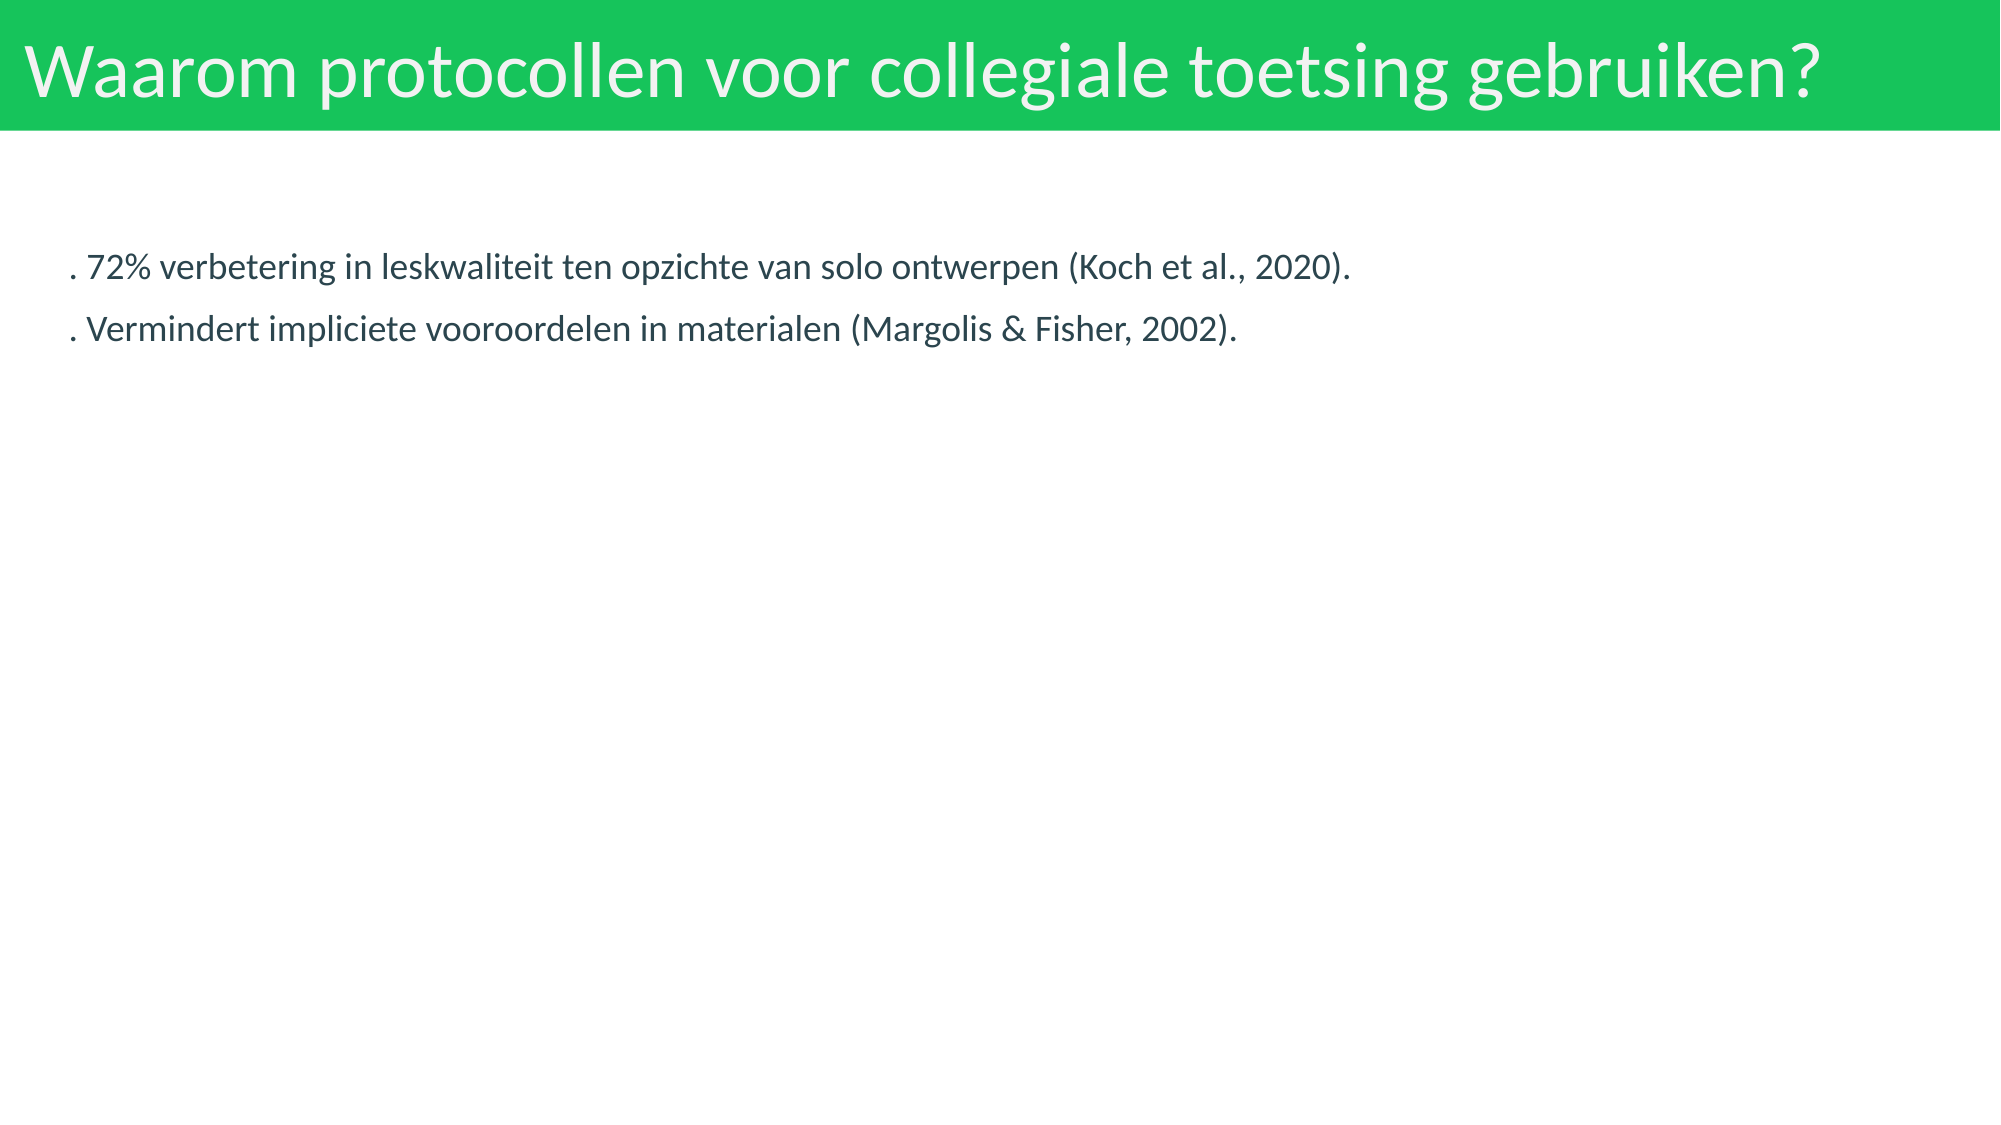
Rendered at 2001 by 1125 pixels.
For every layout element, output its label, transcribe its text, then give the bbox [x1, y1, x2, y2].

title Waarom protocollen voor collegiale toetsing gebruiken? [16, 13, 1976, 131]
list . 72% verbetering in leskwaliteit ten opzichte van solo ontwerpen (Koch et al., 2020). . Vermindert impliciete vooroordelen in materialen (Margolis & Fisher, 2002). [16, 239, 1976, 1108]
